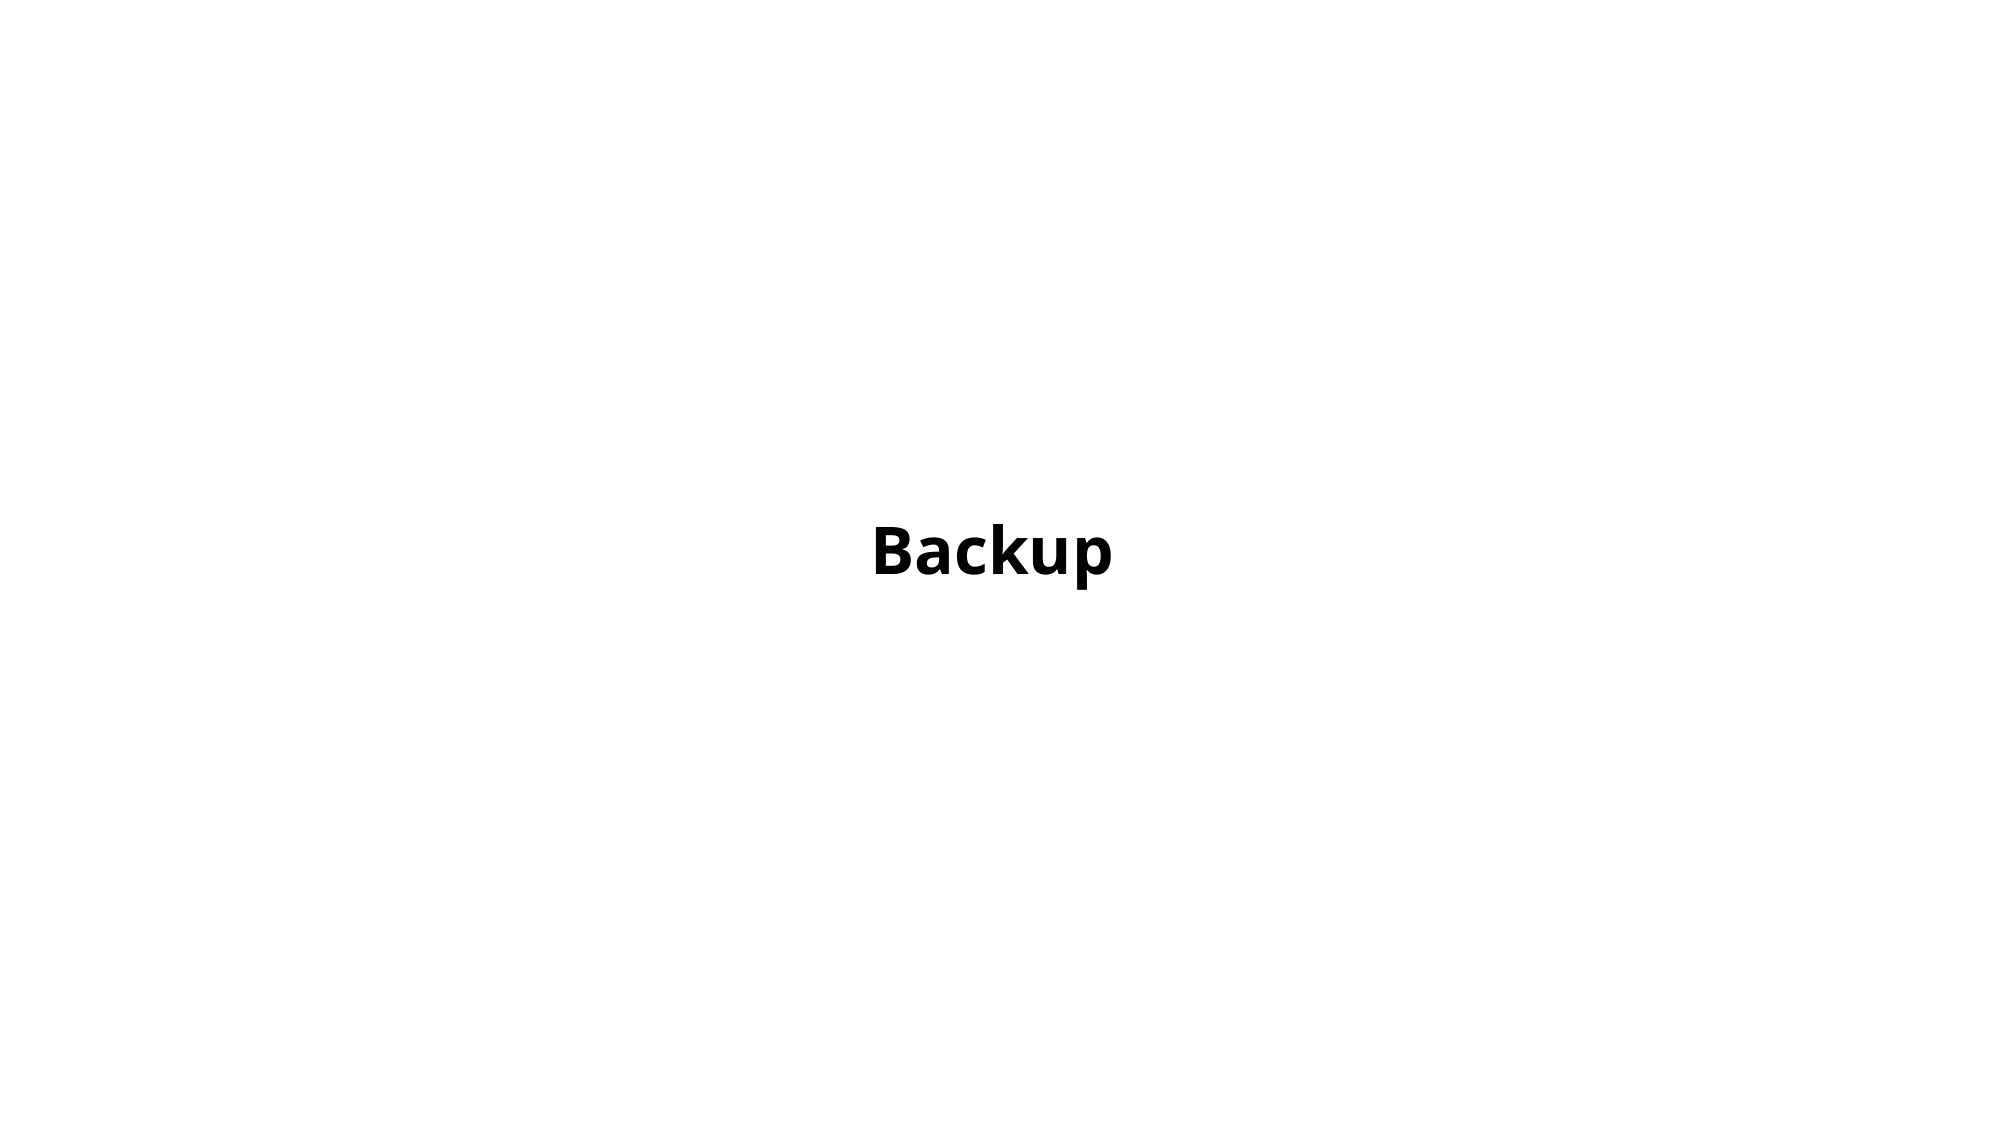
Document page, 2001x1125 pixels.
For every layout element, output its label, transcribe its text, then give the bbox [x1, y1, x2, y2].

title Backup [855, 504, 1139, 603]
